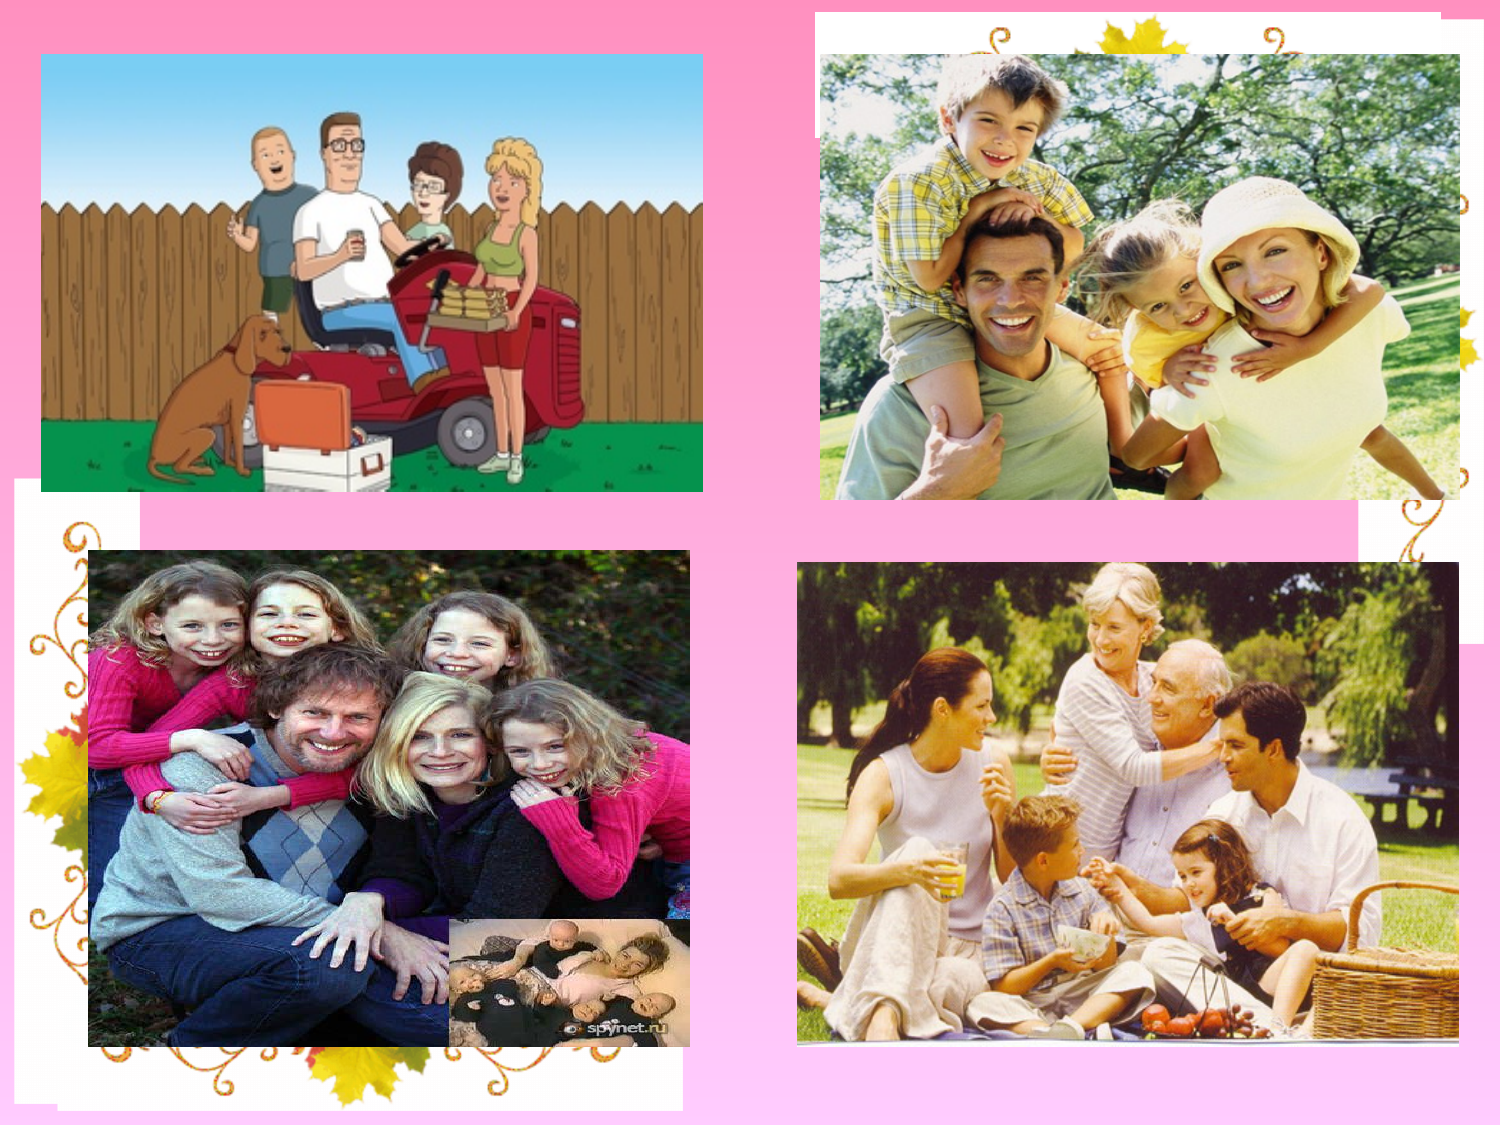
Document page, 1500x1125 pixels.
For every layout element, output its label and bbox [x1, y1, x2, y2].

picture [15, 54, 703, 1110]
picture [796, 12, 1483, 1048]
